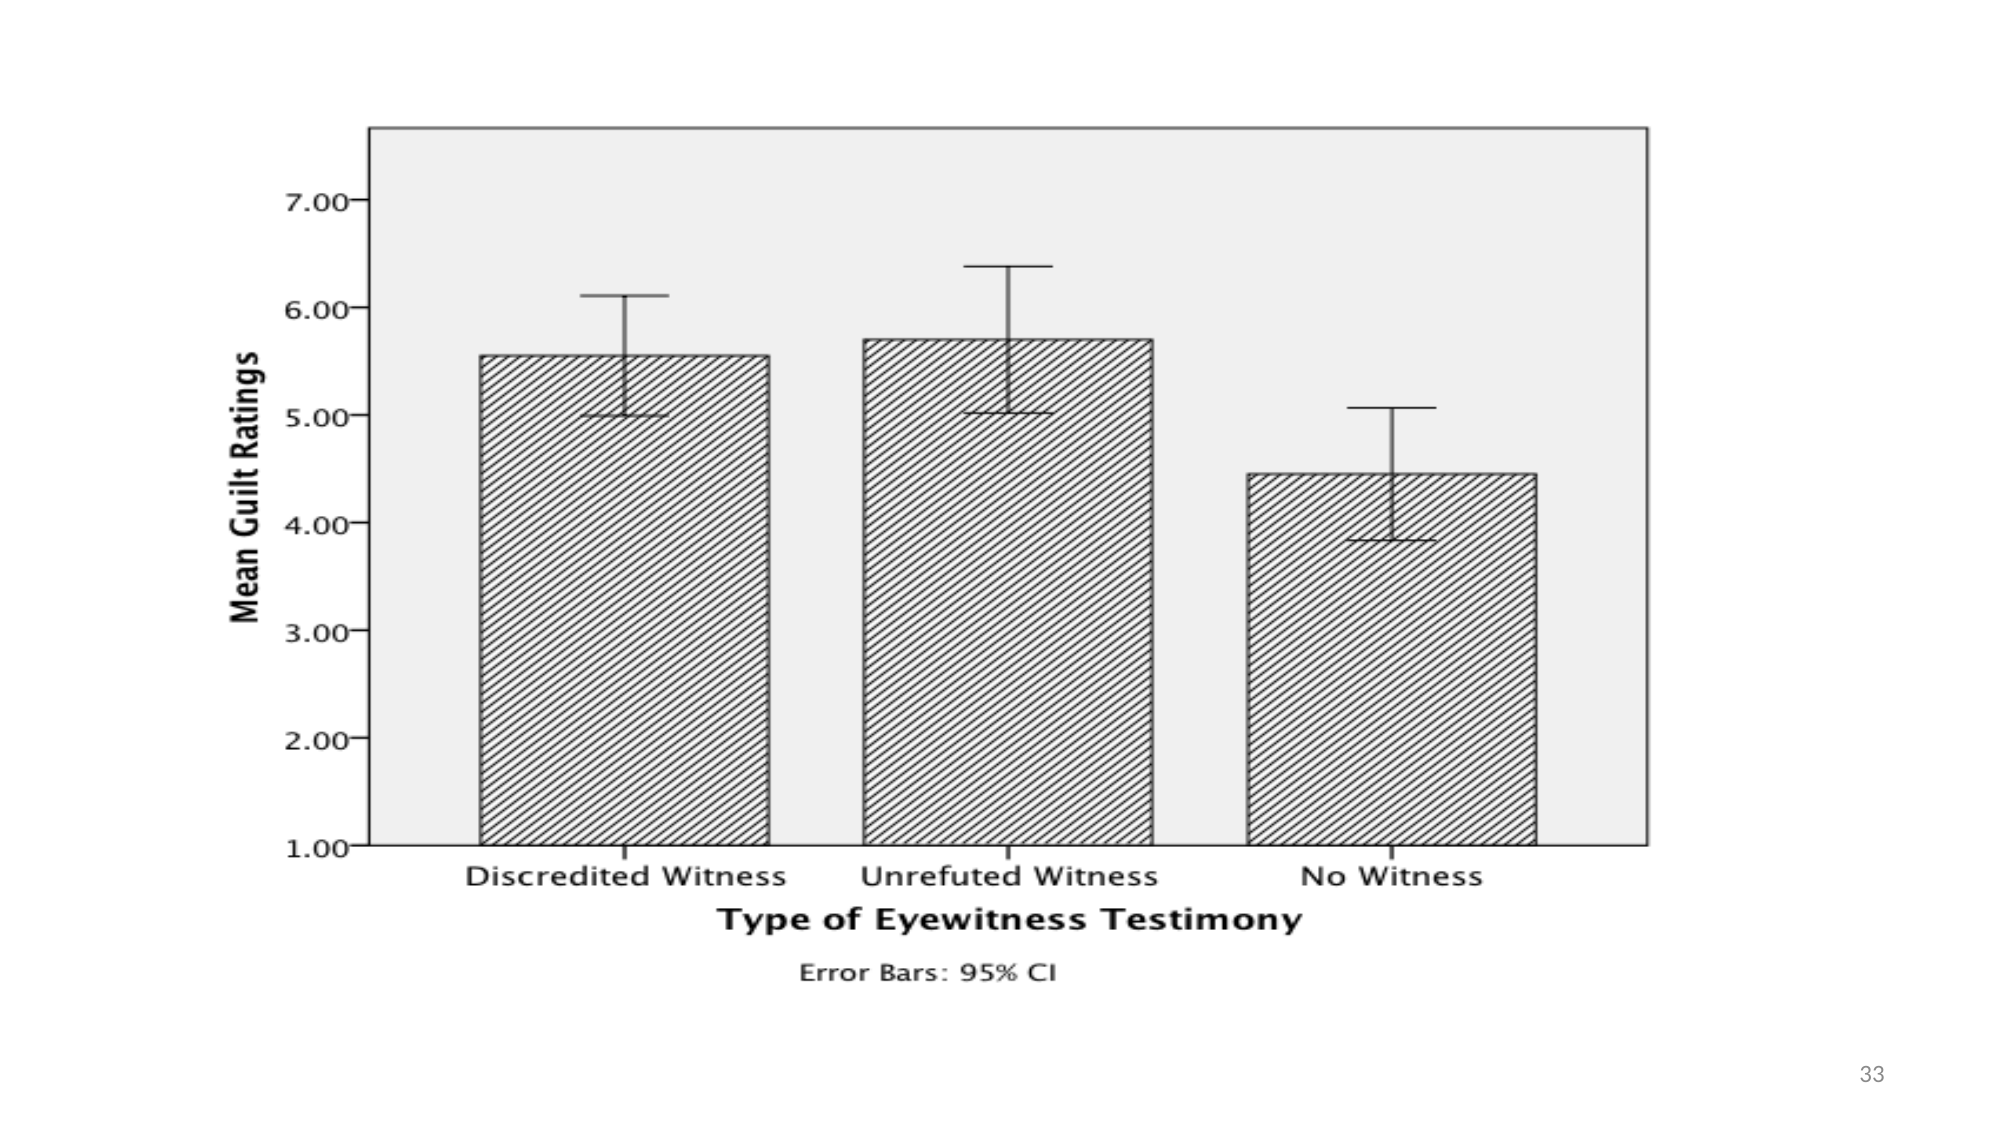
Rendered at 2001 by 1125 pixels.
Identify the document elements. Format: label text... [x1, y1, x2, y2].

slide_number 33 [1433, 1042, 1900, 1103]
picture [190, 109, 1711, 991]
